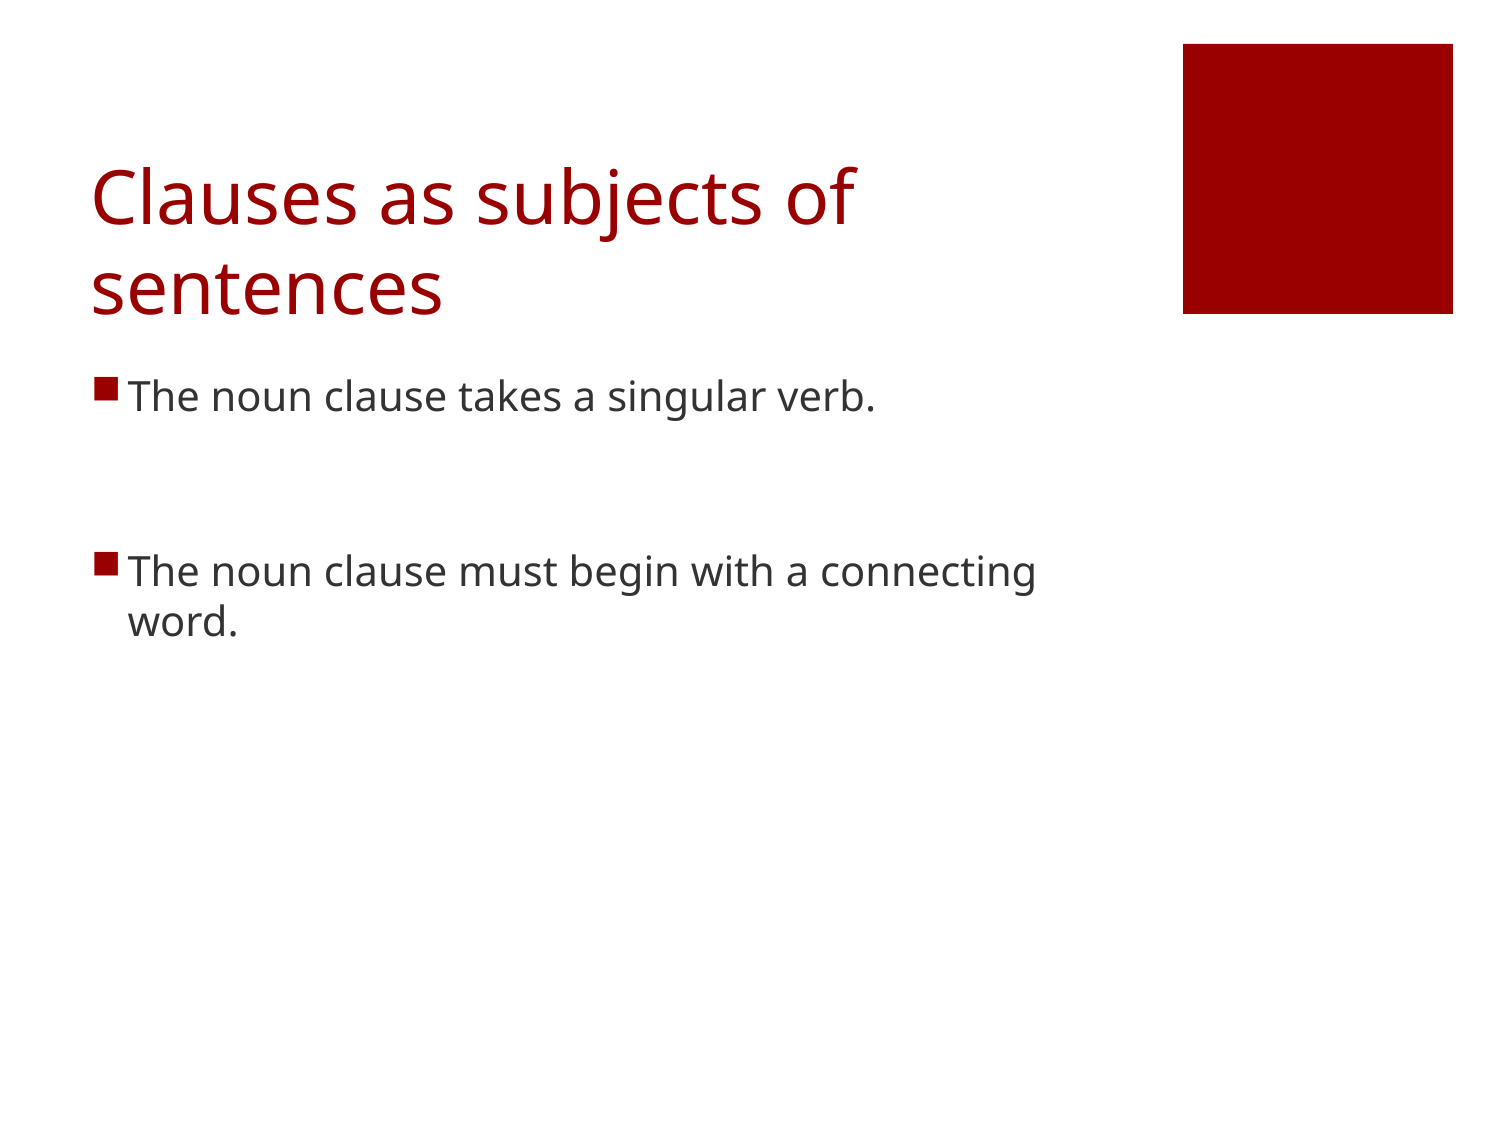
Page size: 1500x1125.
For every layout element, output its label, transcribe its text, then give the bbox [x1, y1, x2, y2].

title Clauses as subjects of sentences [75, 149, 1143, 338]
list The noun clause takes a singular verb. The noun clause must begin with a connecting word. [75, 362, 1143, 1005]
